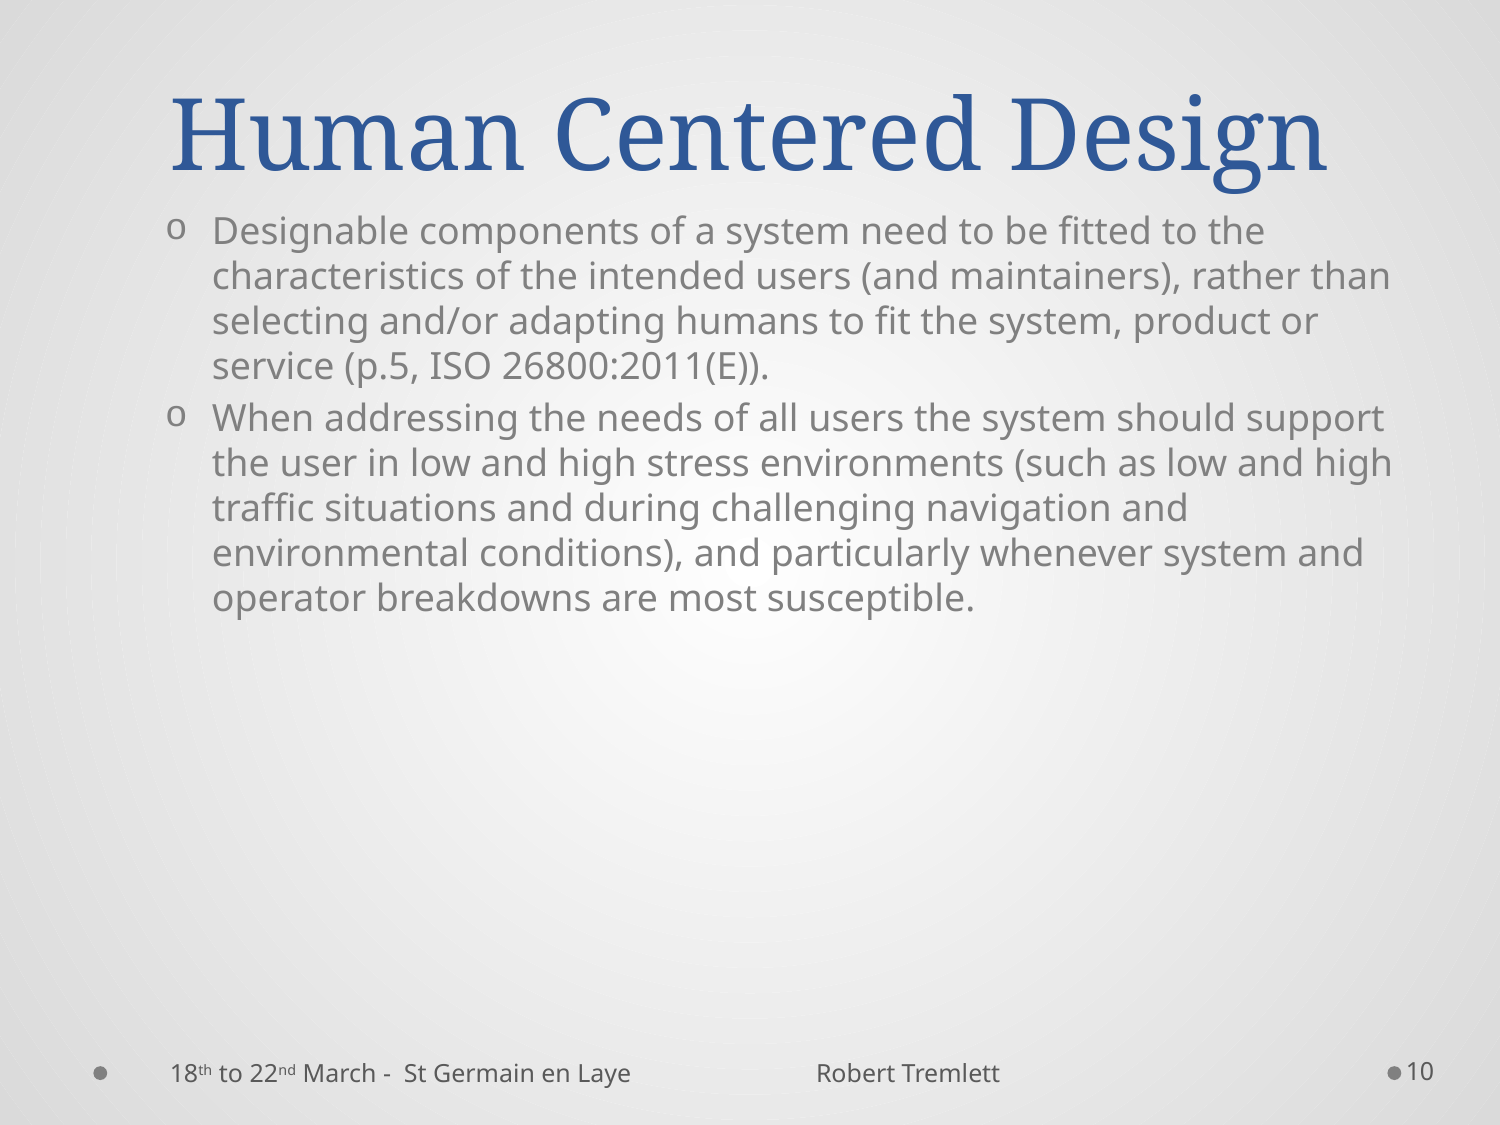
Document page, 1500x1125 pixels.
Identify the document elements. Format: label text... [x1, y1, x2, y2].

footer Robert Tremlett [808, 1042, 1220, 1103]
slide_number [75, 1042, 640, 1103]
slide_number 10 [1401, 1042, 1494, 1103]
title Human Centered Design [75, 45, 1425, 199]
list Designable components of a system need to be fitted to the characteristics of the intended users (and maintainers), rather than selecting and/or adapting humans to fit the system, product or service (p.5, ISO 26800:2011(E)). When addressing the needs of all users the system should support the user in low and high stress environments (such as low and high traffic situations and during challenging navigation and environmental conditions), and particularly whenever system and operator breakdowns are most susceptible. [75, 199, 1425, 942]
